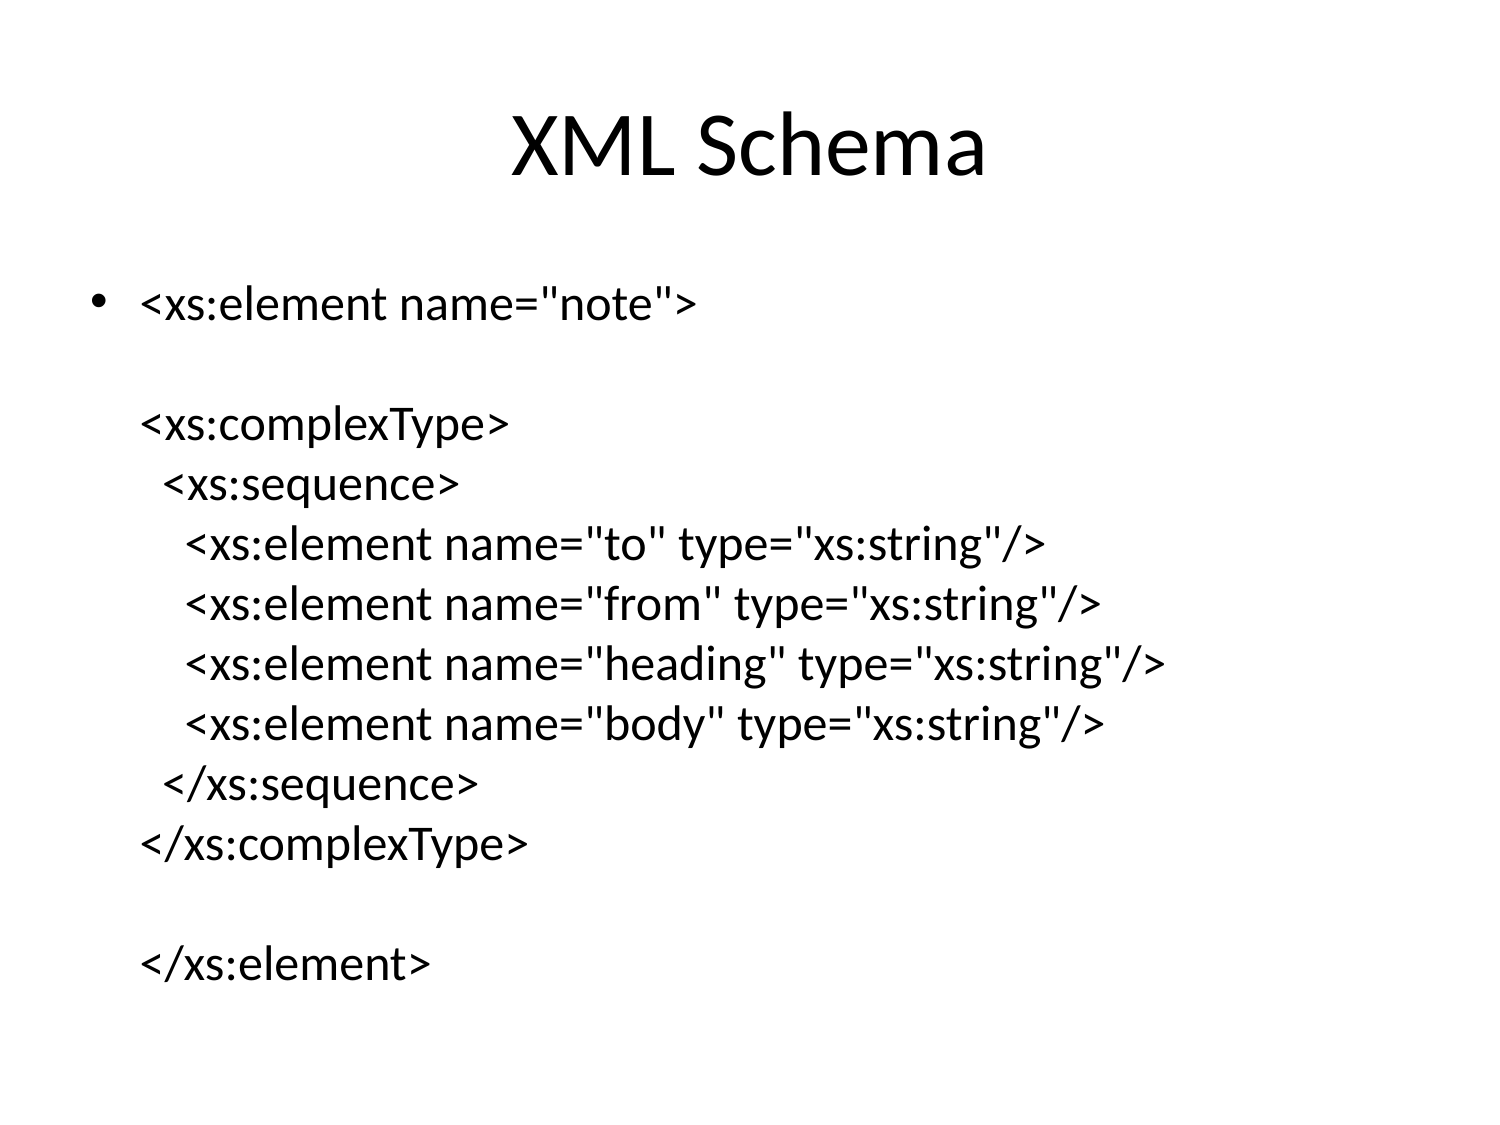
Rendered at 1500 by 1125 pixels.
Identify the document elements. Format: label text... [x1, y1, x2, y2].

list <xs:element name="note"> <xs:complexType> <xs:sequence> <xs:element name="to" type="xs:string"/> <xs:element name="from" type="xs:string"/> <xs:element name="heading" type="xs:string"/> <xs:element name="body" type="xs:string"/> </xs:sequence> </xs:complexType> </xs:element> [75, 262, 1425, 1005]
title XML Schema [75, 45, 1425, 233]
